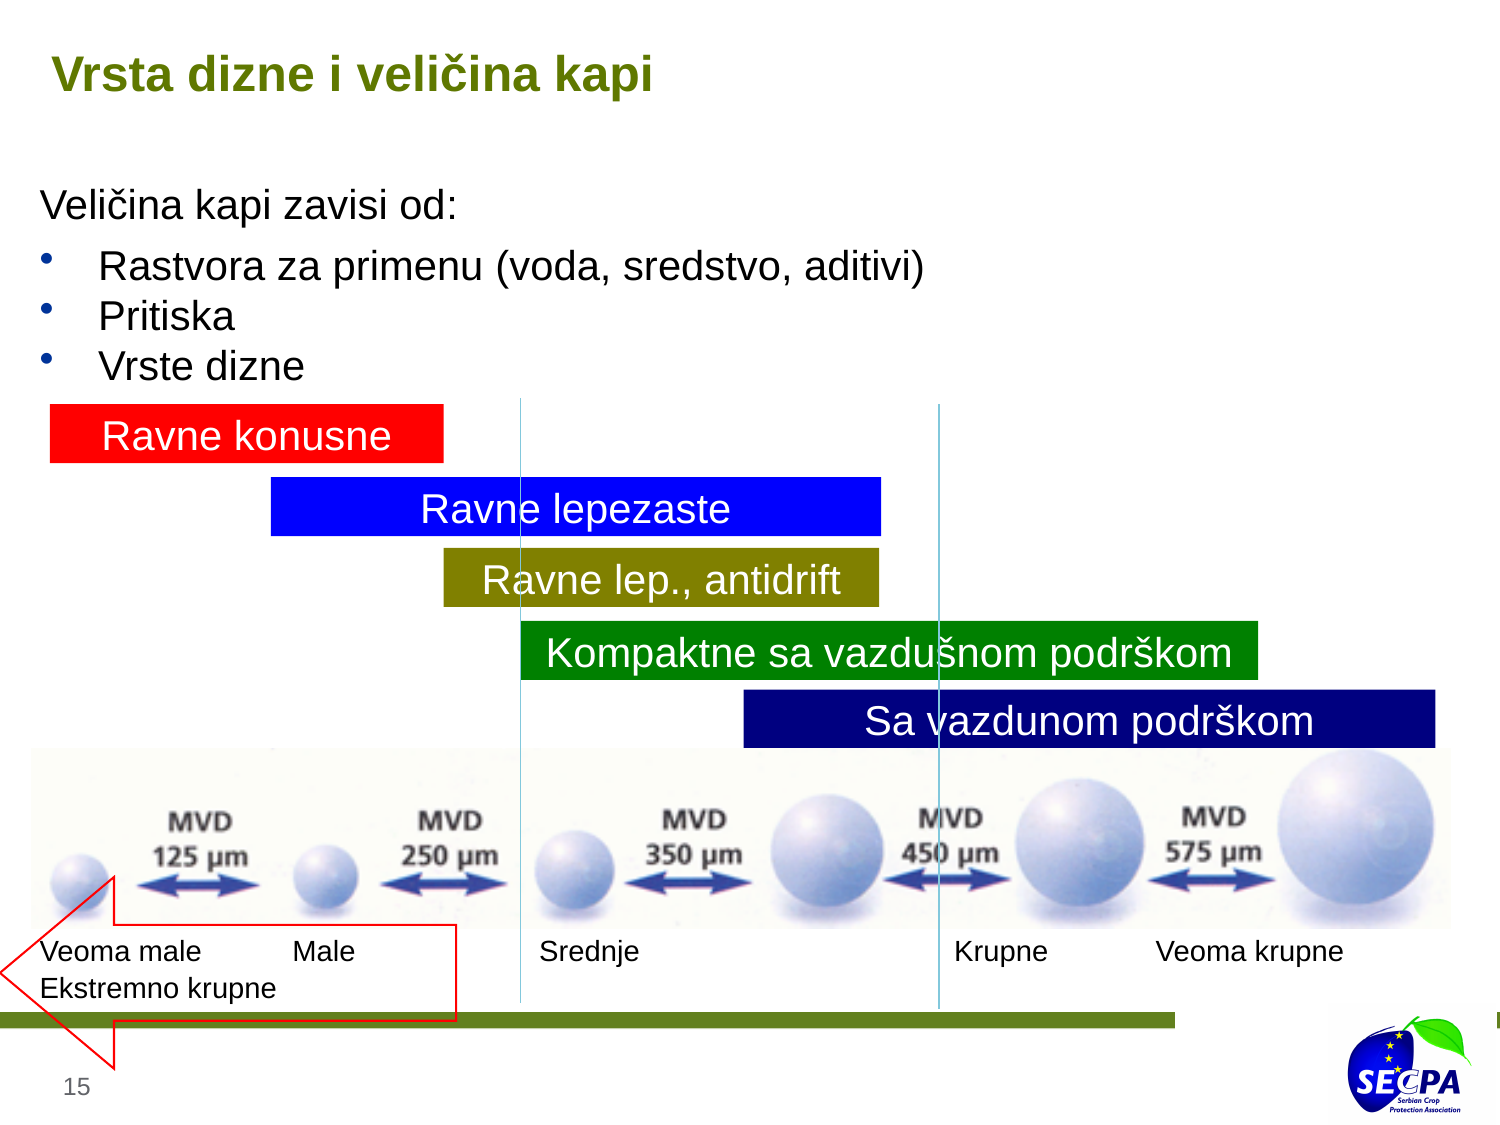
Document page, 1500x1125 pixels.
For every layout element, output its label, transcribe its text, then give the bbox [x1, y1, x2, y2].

picture [0, 1069, 1174, 1125]
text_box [1174, 1002, 1498, 1125]
text_box Veličina kapi zavisi od: Rastvora za primenu (voda, sredstvo, aditivi) Pritiska Vrste dizne [24, 170, 1467, 396]
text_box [940, 403, 1436, 746]
title Vrsta dizne i veličina kapi [0, 0, 1500, 151]
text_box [49, 403, 517, 746]
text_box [525, 403, 938, 746]
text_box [0, 748, 1474, 1069]
